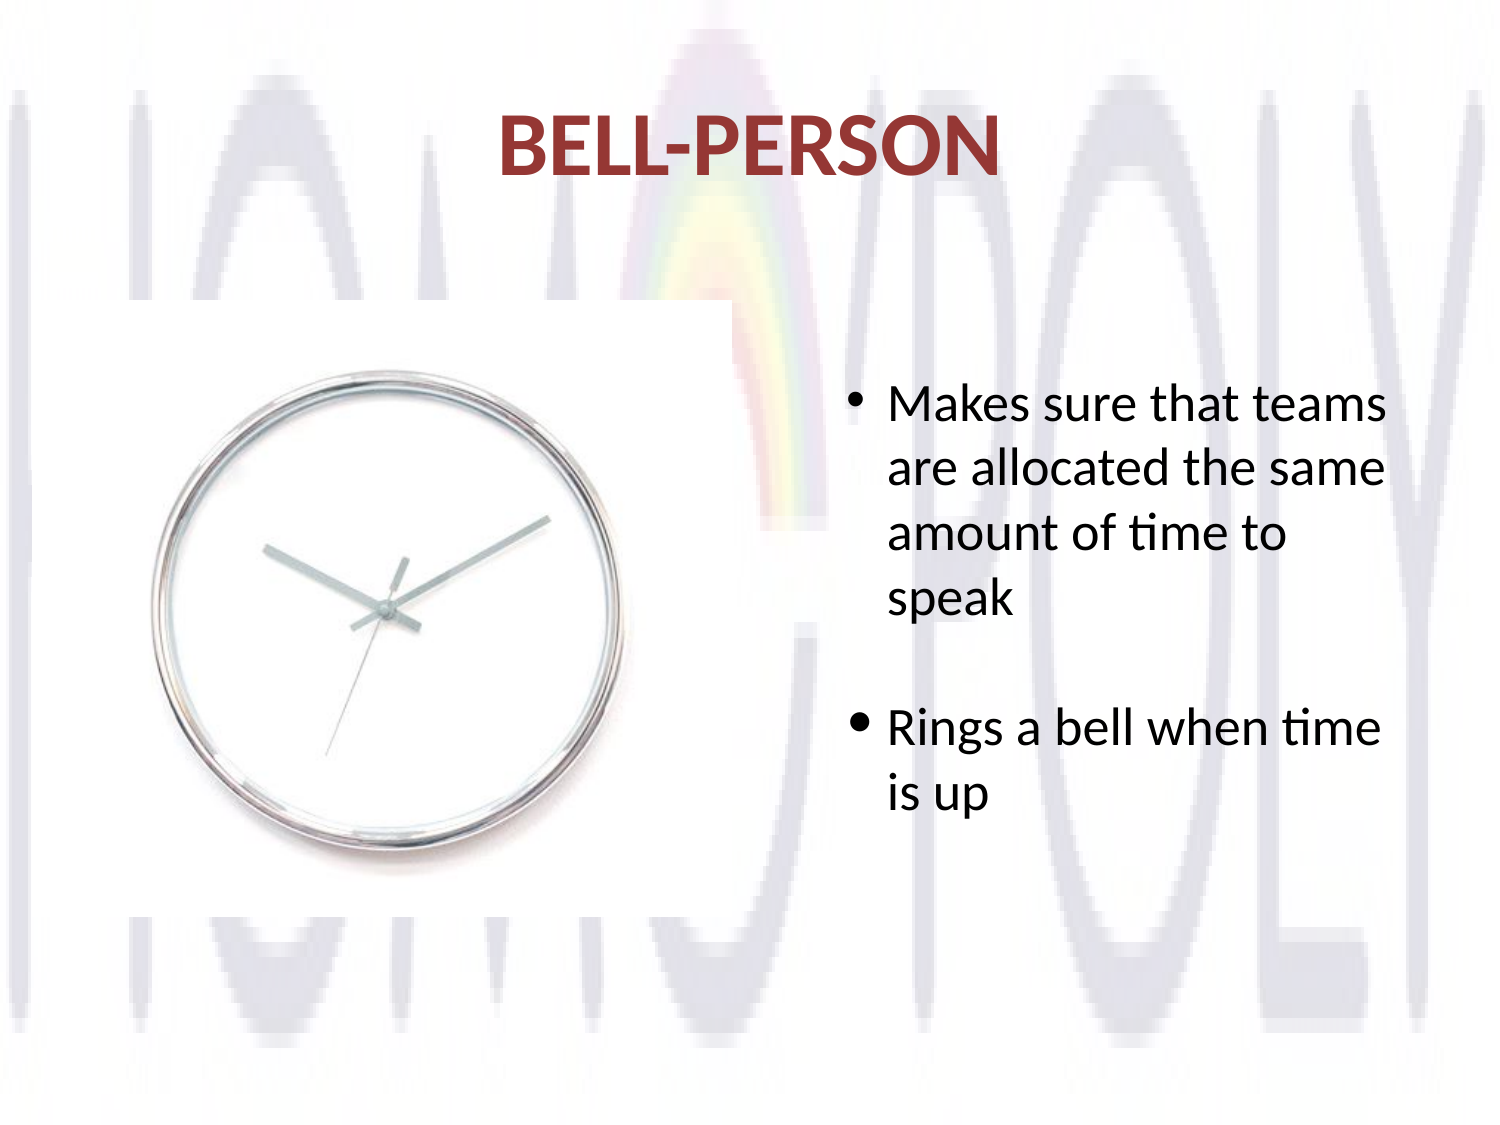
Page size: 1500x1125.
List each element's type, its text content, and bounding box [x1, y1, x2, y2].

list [32, 299, 732, 917]
title BELL-PERSON [75, 45, 1425, 233]
text_box Makes sure that teams are allocated the same amount of time to speak Rings a bell when time is up [750, 314, 1436, 863]
